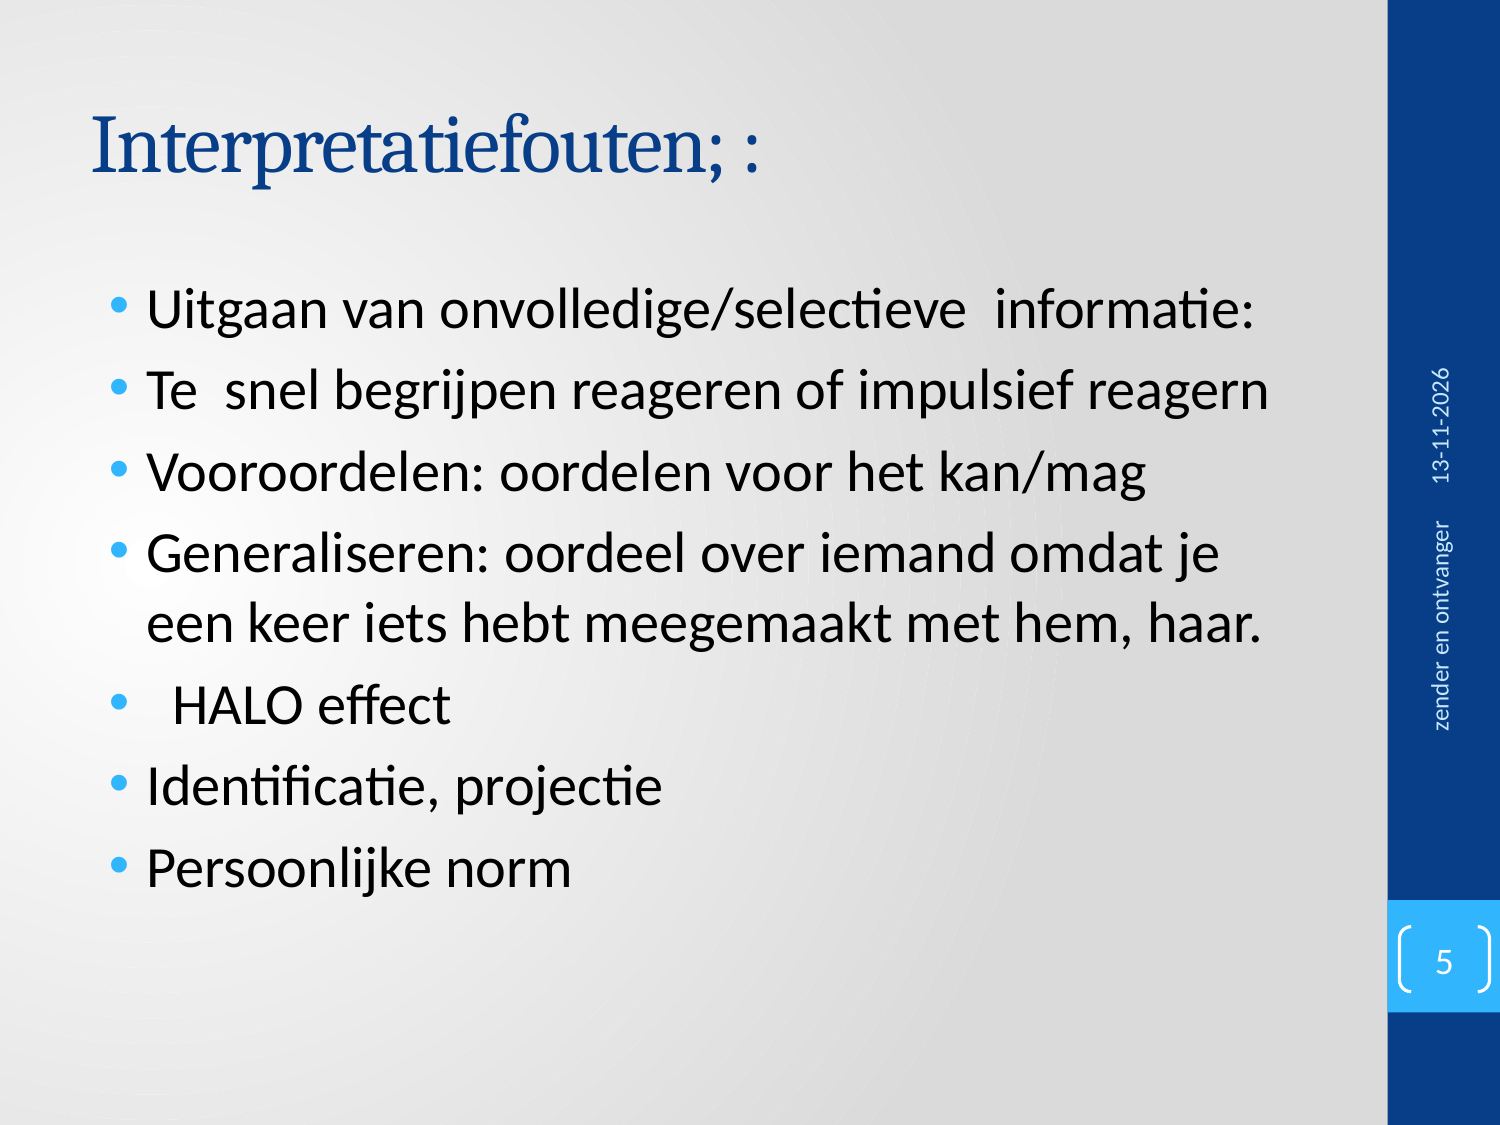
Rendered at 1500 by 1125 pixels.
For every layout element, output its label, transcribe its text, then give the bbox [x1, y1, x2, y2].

slide_number 5 [1397, 925, 1492, 994]
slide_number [1408, 100, 1469, 500]
title Interpretatiefouten; : [75, 45, 1325, 233]
footer zender en ontvanger [1408, 500, 1469, 889]
list Uitgaan van onvolledige/selectieve informatie: Te snel begrijpen reageren of impulsief reagern Vooroordelen: oordelen voor het kan/mag Generaliseren: oordeel over iemand omdat je een keer iets hebt meegemaakt met hem, haar. HALO effect Identificatie, projectie Persoonlijke norm [75, 262, 1325, 1050]
